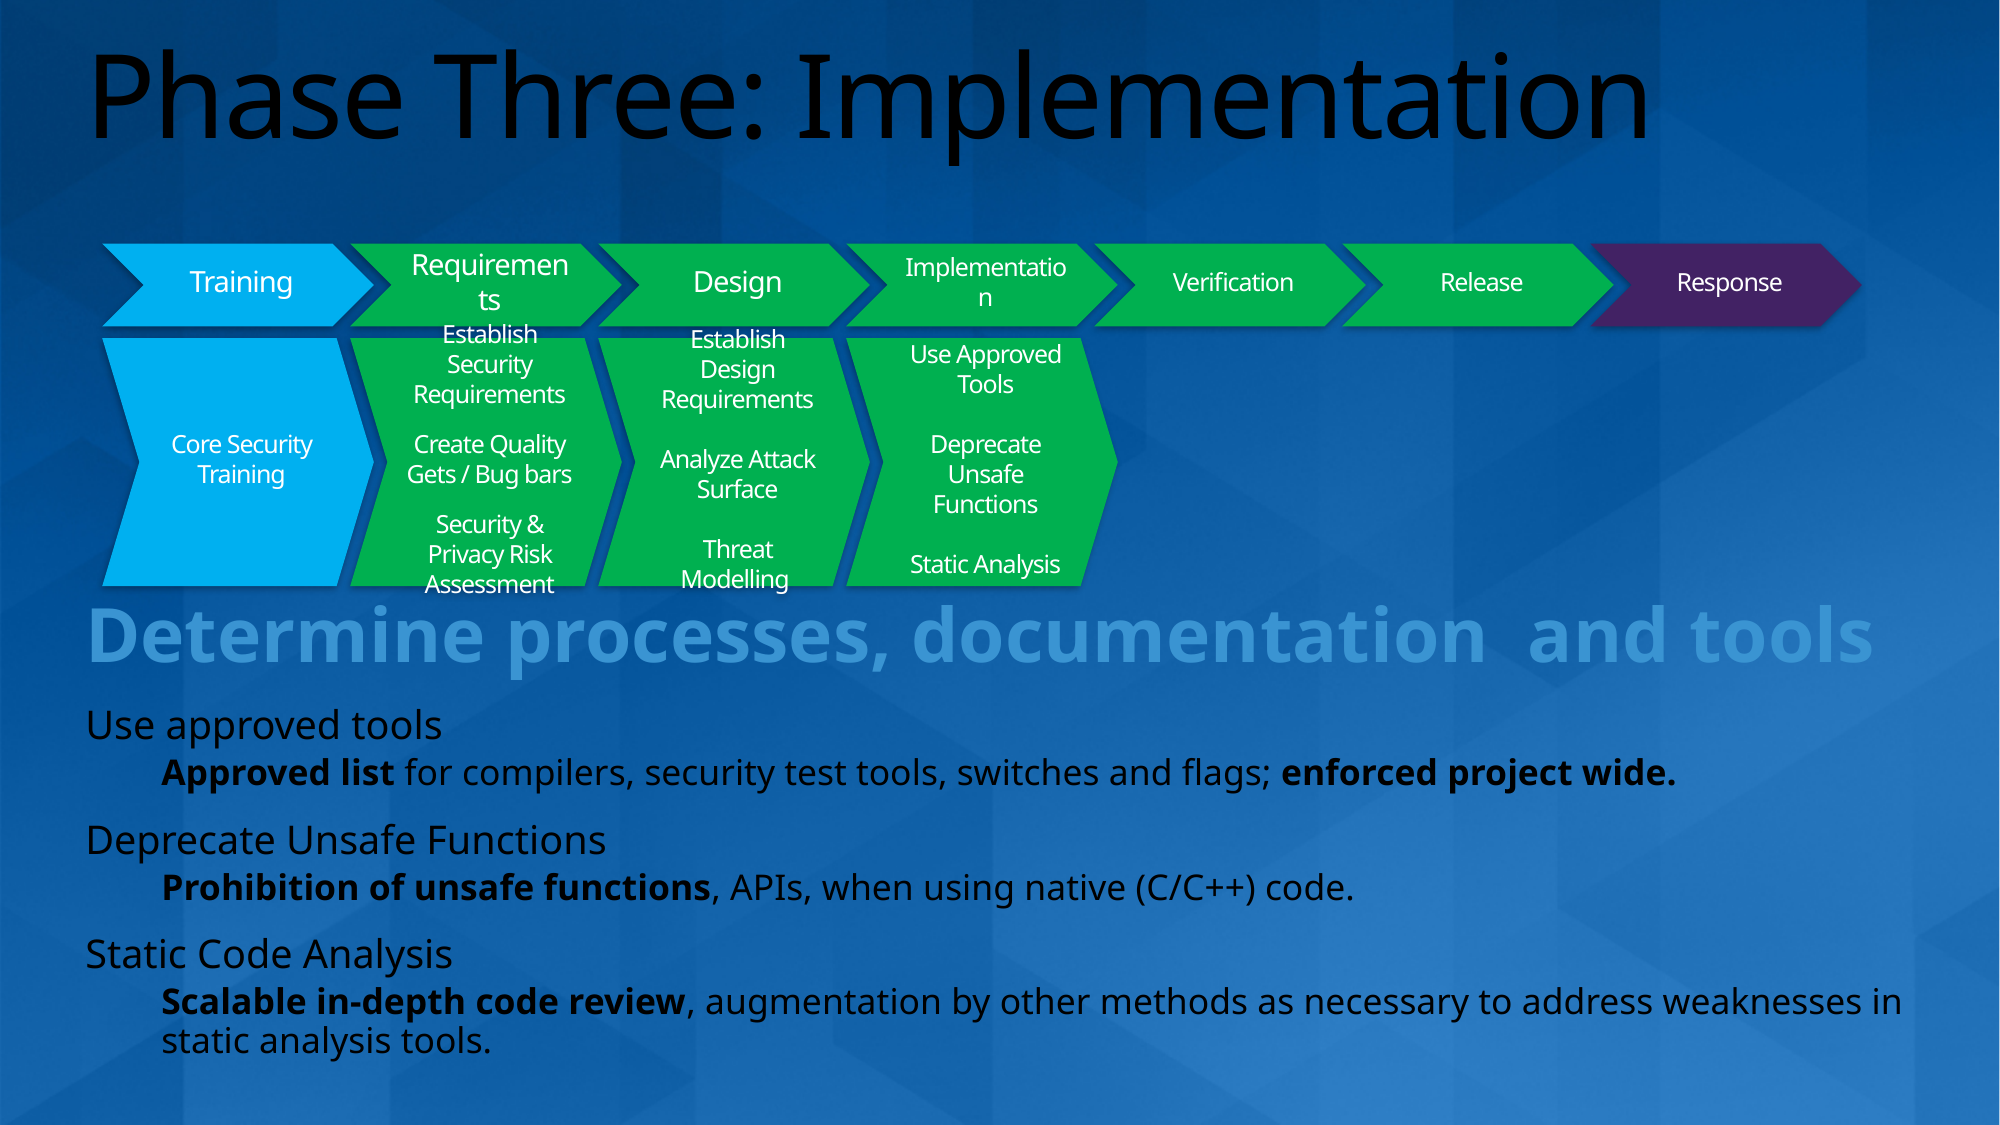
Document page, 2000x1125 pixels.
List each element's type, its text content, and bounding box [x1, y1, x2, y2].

text_box Response [1589, 242, 1863, 328]
text_box Requirements [349, 242, 623, 328]
text_box Release [1341, 242, 1615, 328]
text_box Establish Design Requirements Analyze Attack Surface Threat Modelling [597, 337, 871, 587]
text_box Establish Security Requirements Create Quality Gets / Bug bars Security & Privacy Risk Assessment [349, 337, 623, 587]
list Determine processes, documentation and tools Use approved tools Approved list for compilers, security test tools, switches and flags; enforced project wide. Deprecate Unsafe Functions Prohibition of unsafe functions, APIs, when using native (C/C++) code. Static Code Analysis Scalable in-depth code review, augmentation by other methods as necessary to address weaknesses in static analysis tools. [85, 597, 1914, 1077]
text_box Verification [1093, 242, 1367, 328]
text_box Implementation [845, 242, 1119, 328]
text_box Use Approved Tools Deprecate Unsafe Functions Static Analysis [845, 337, 1119, 587]
text_box Core Security Training [101, 337, 375, 587]
text_box Design [597, 242, 871, 328]
title Phase Three: Implementation [85, 37, 1914, 165]
picture [0, 0, 2000, 1125]
text_box Training [101, 242, 375, 328]
